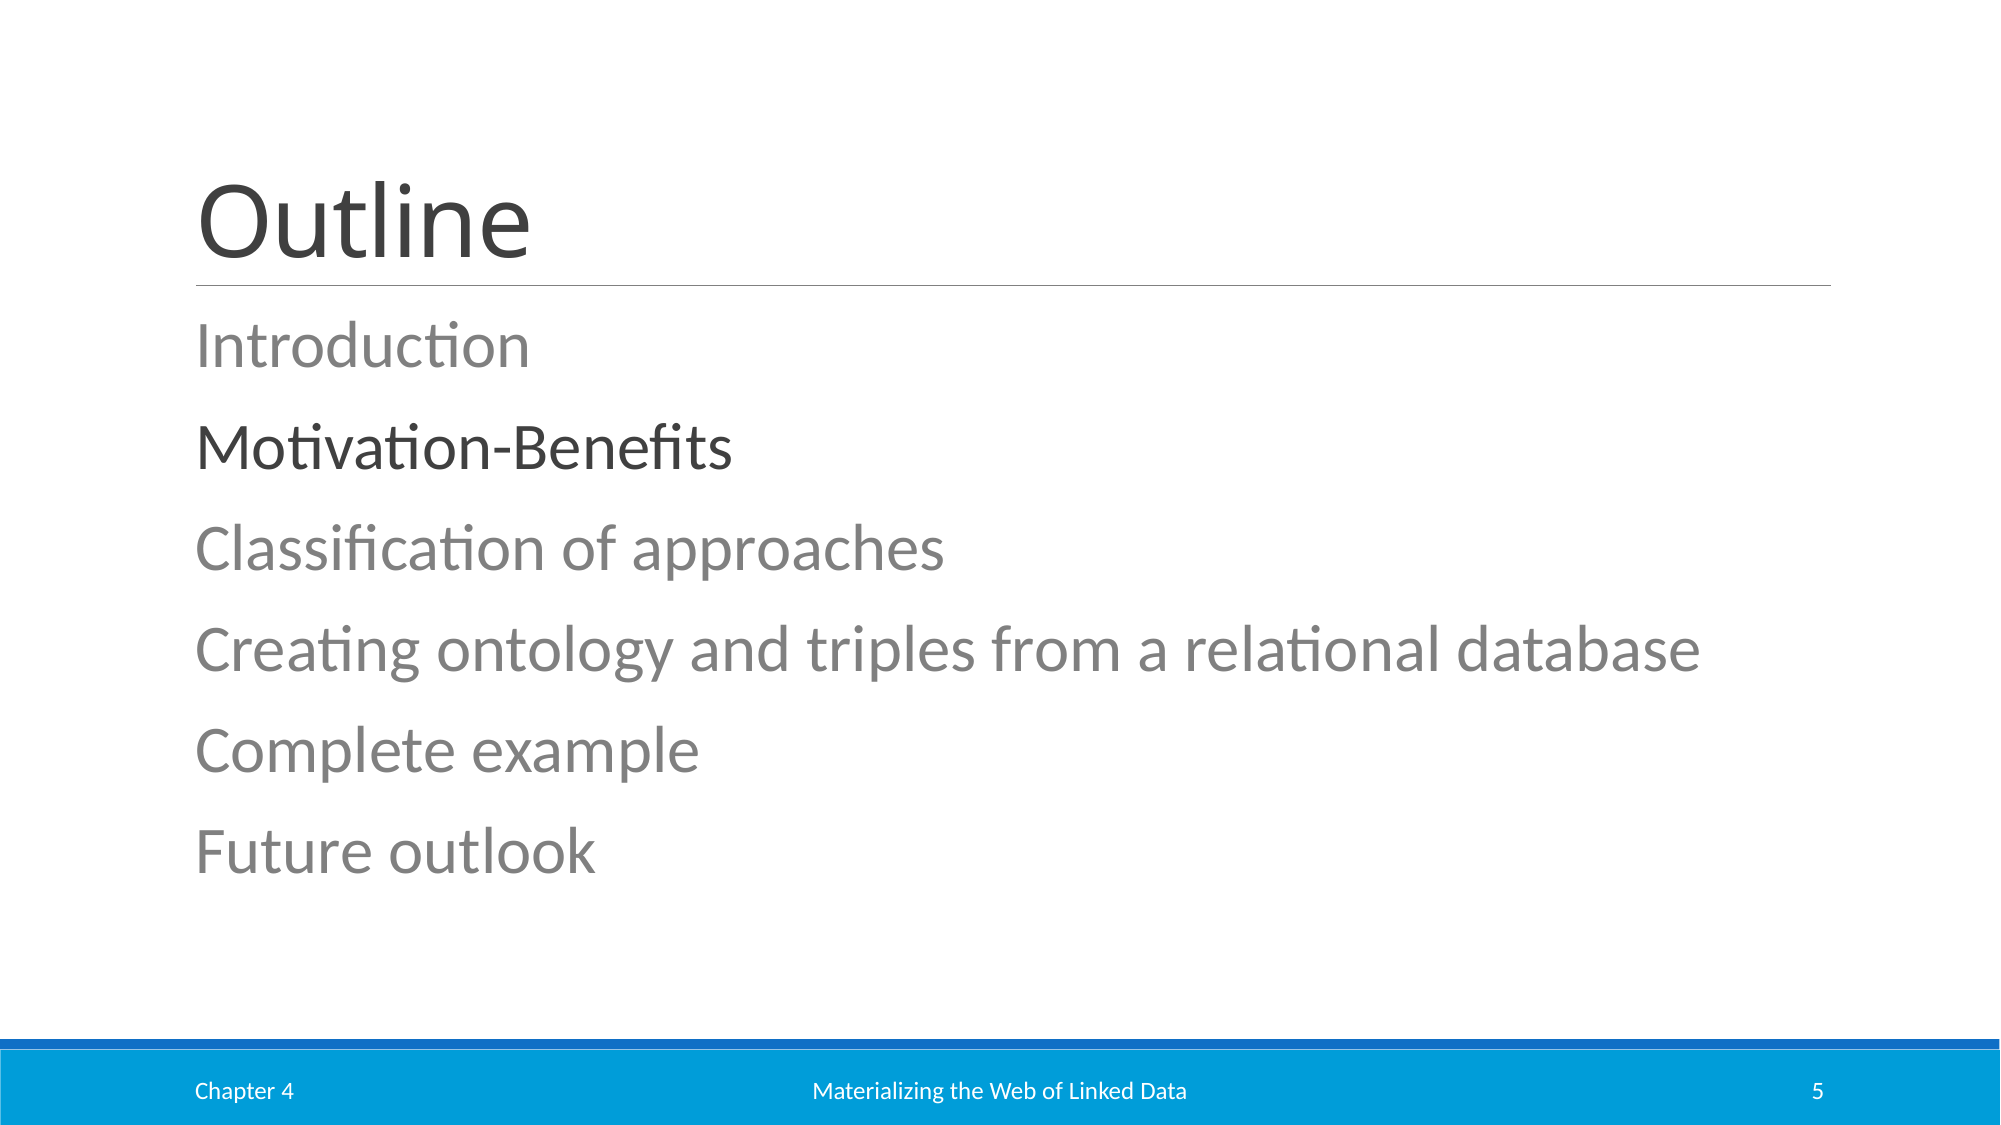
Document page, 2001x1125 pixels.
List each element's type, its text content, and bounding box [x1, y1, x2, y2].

slide_number 5 [1624, 1059, 1840, 1120]
title Outline [180, 47, 1830, 285]
footer Materializing the Web of Linked Data [604, 1059, 1396, 1120]
list Introduction Motivation-Benefits Classification of approaches Creating ontology and triples from a relational database Complete example Future outlook [180, 302, 1830, 963]
slide_number Chapter 4 [180, 1059, 586, 1120]
